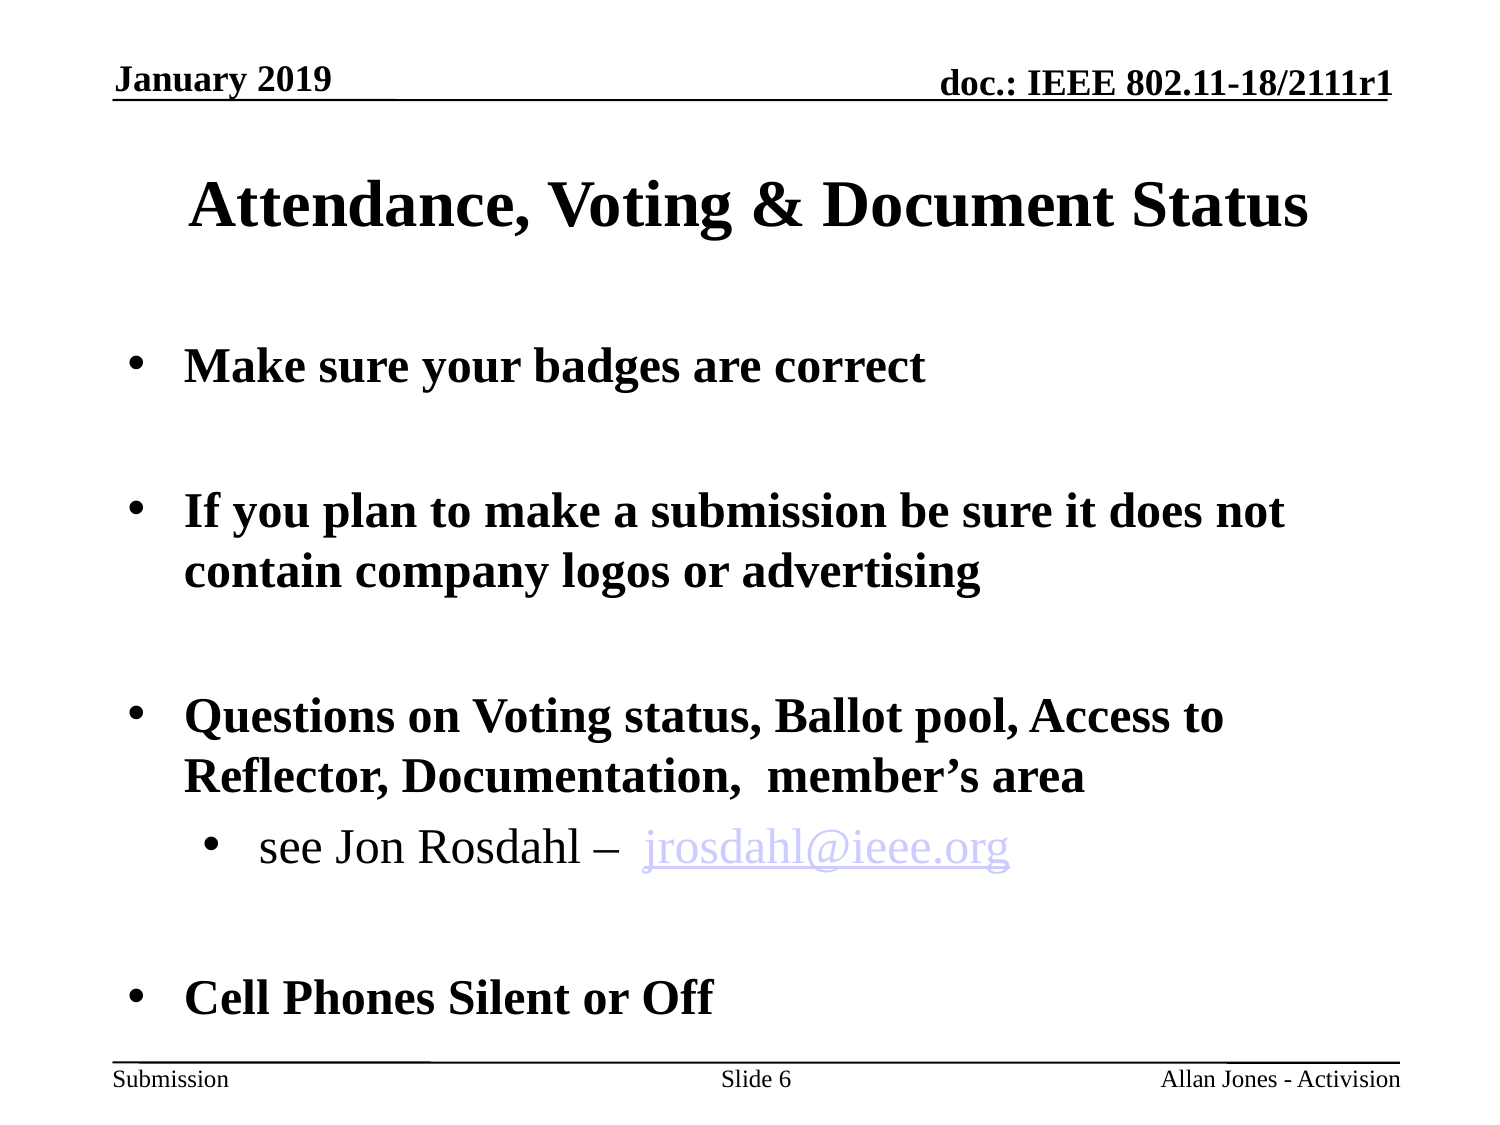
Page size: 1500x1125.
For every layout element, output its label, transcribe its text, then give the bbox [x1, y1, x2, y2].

slide_number Slide 6 [712, 1061, 800, 1123]
footer Allan Jones - Activision [902, 1061, 1402, 1093]
title Attendance, Voting & Document Status [112, 112, 1388, 288]
list Make sure your badges are correct If you plan to make a submission be sure it does not contain company logos or advertising Questions on Voting status, Ballot pool, Access to Reflector, Documentation, member’s area see Jon Rosdahl – jrosdahl@ieee.org Cell Phones Silent or Off [112, 324, 1388, 1000]
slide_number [114, 54, 493, 100]
